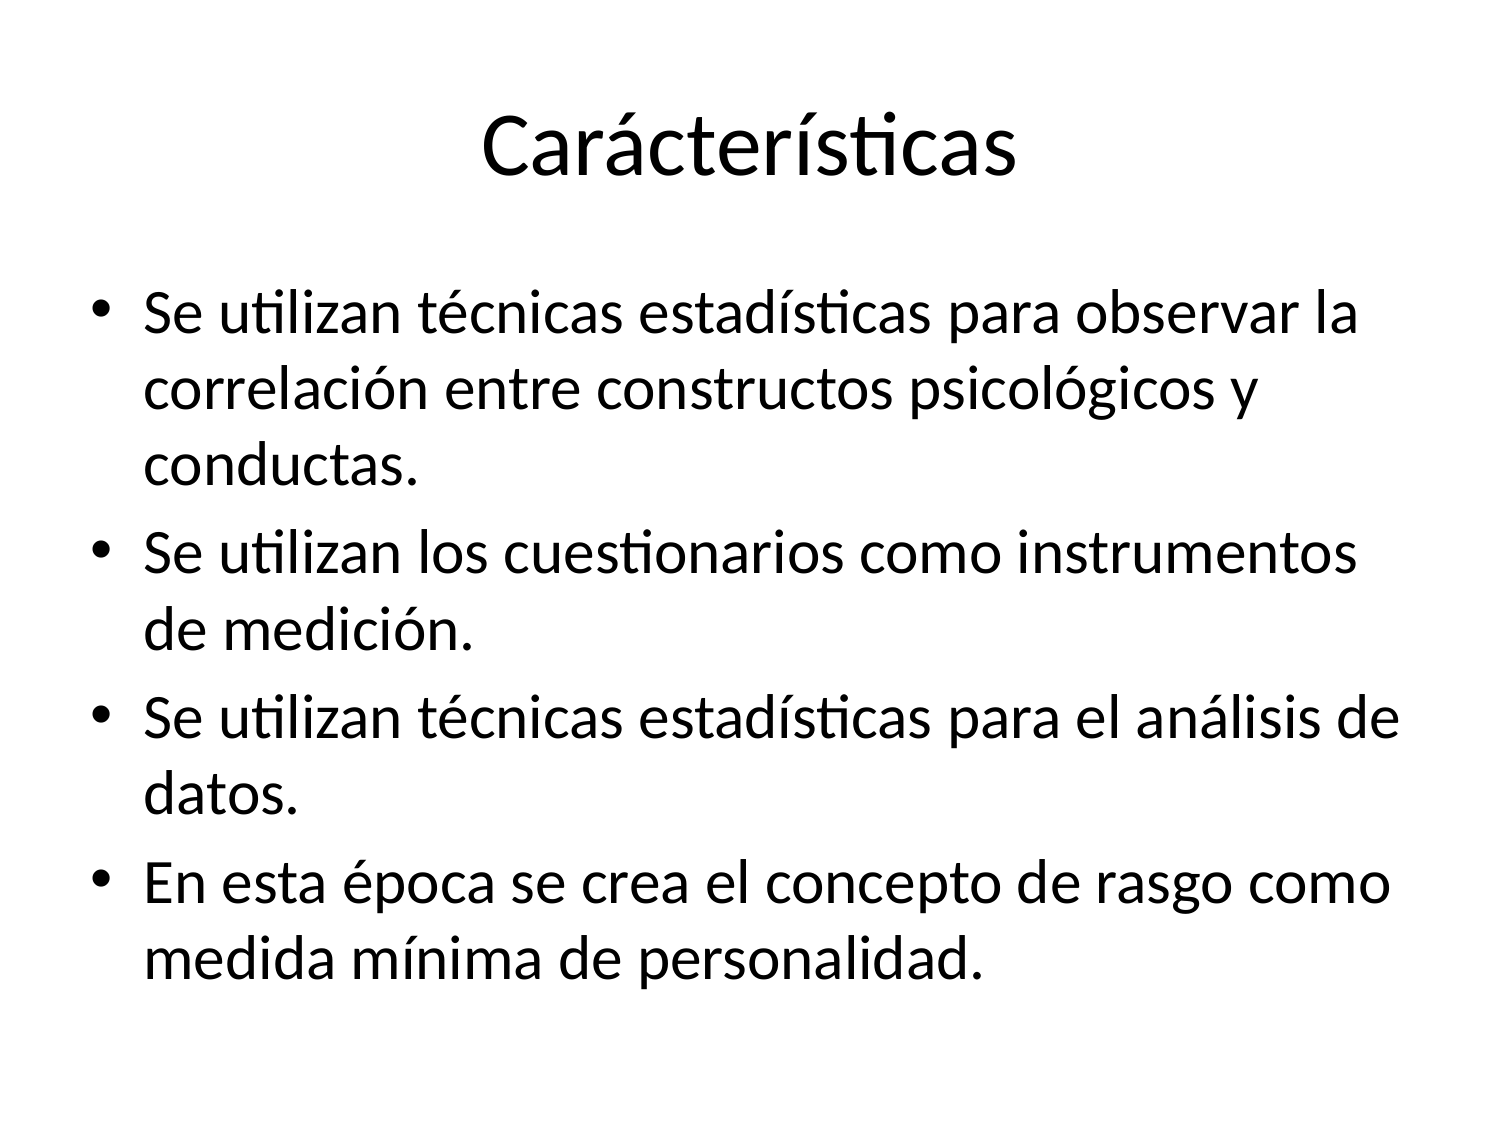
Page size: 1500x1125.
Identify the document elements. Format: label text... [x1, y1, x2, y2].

list Se utilizan técnicas estadísticas para observar la correlación entre constructos psicológicos y conductas. Se utilizan los cuestionarios como instrumentos de medición. Se utilizan técnicas estadísticas para el análisis de datos. En esta época se crea el concepto de rasgo como medida mínima de personalidad. [75, 262, 1425, 1005]
title Carácterísticas [75, 45, 1425, 233]
